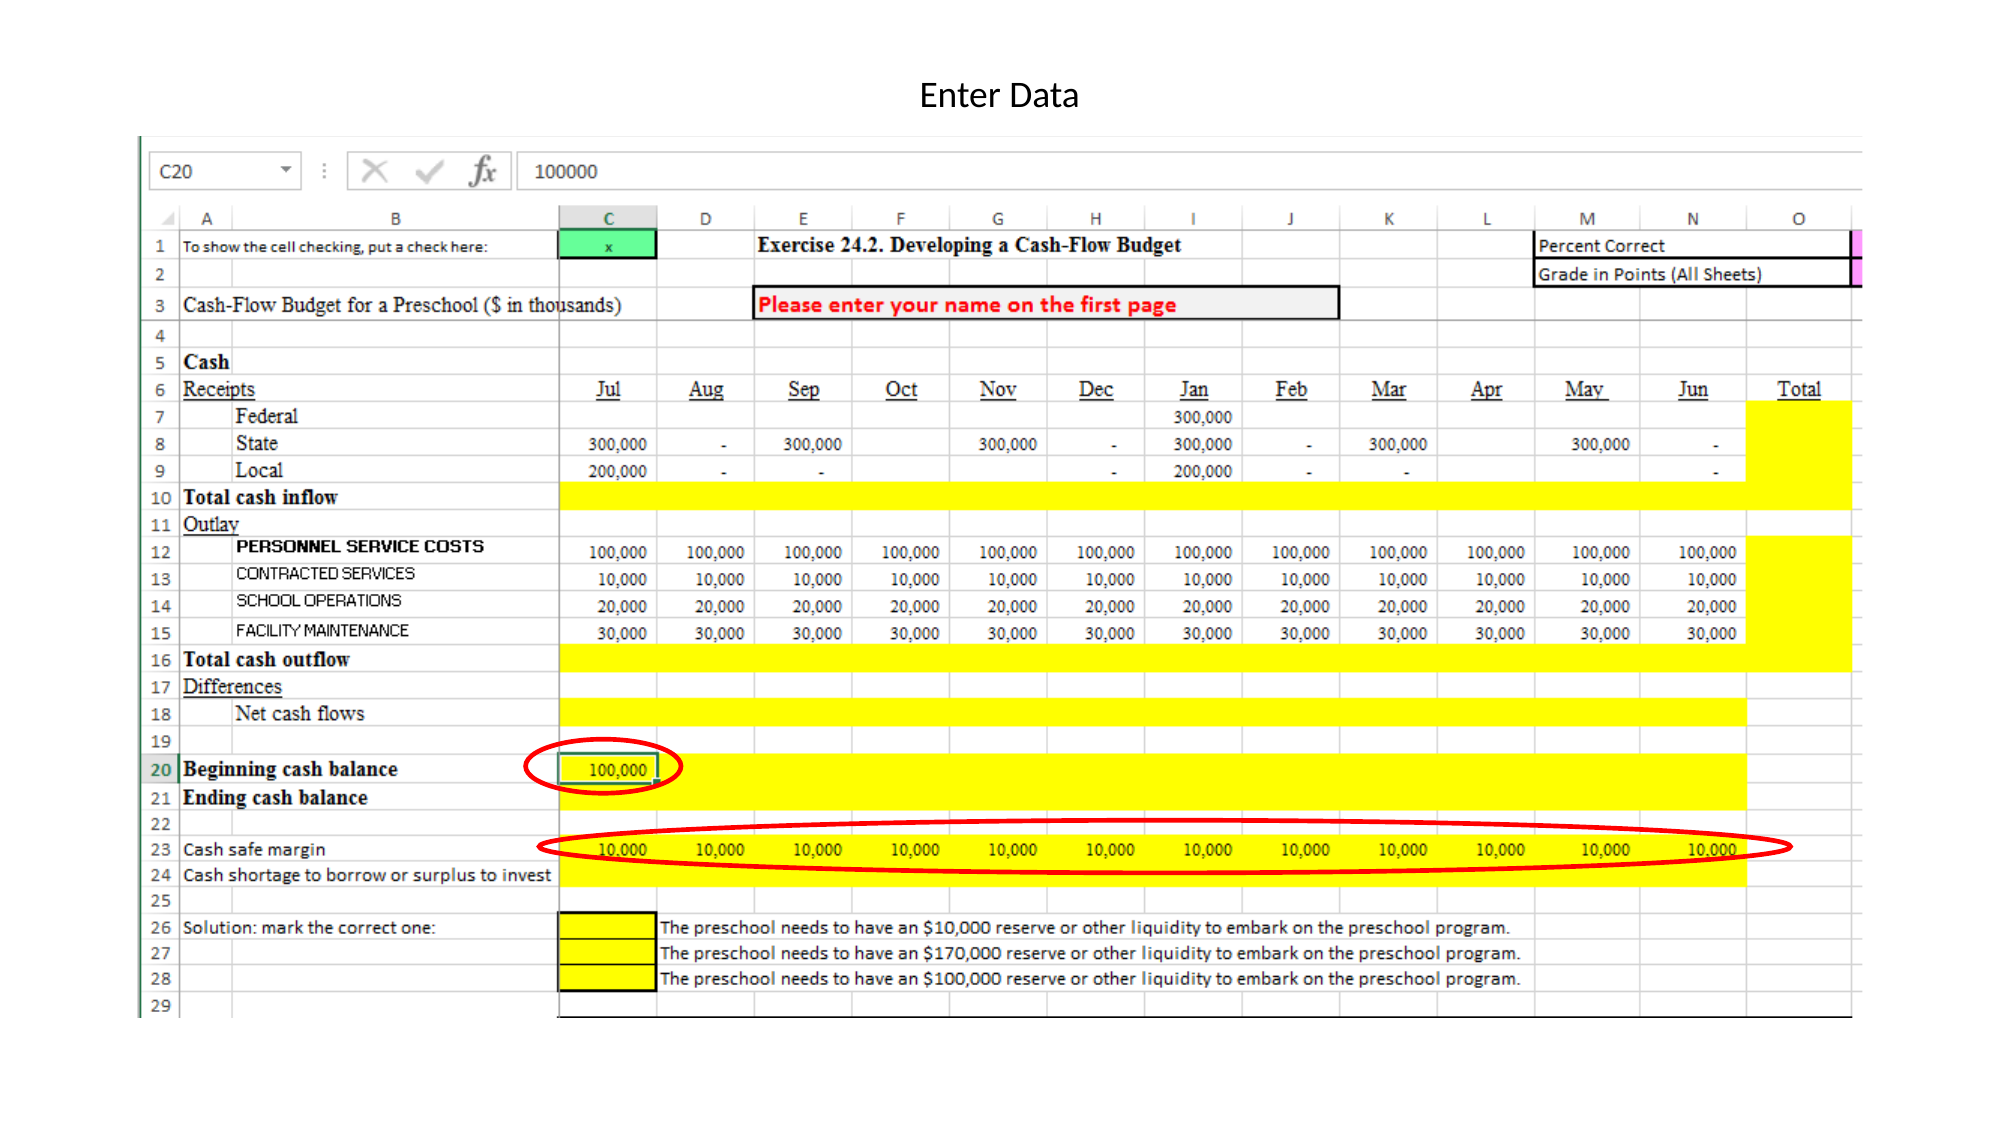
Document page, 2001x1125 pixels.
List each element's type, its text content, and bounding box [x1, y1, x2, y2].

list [137, 136, 1863, 1018]
text_box Enter Data [904, 62, 1096, 122]
